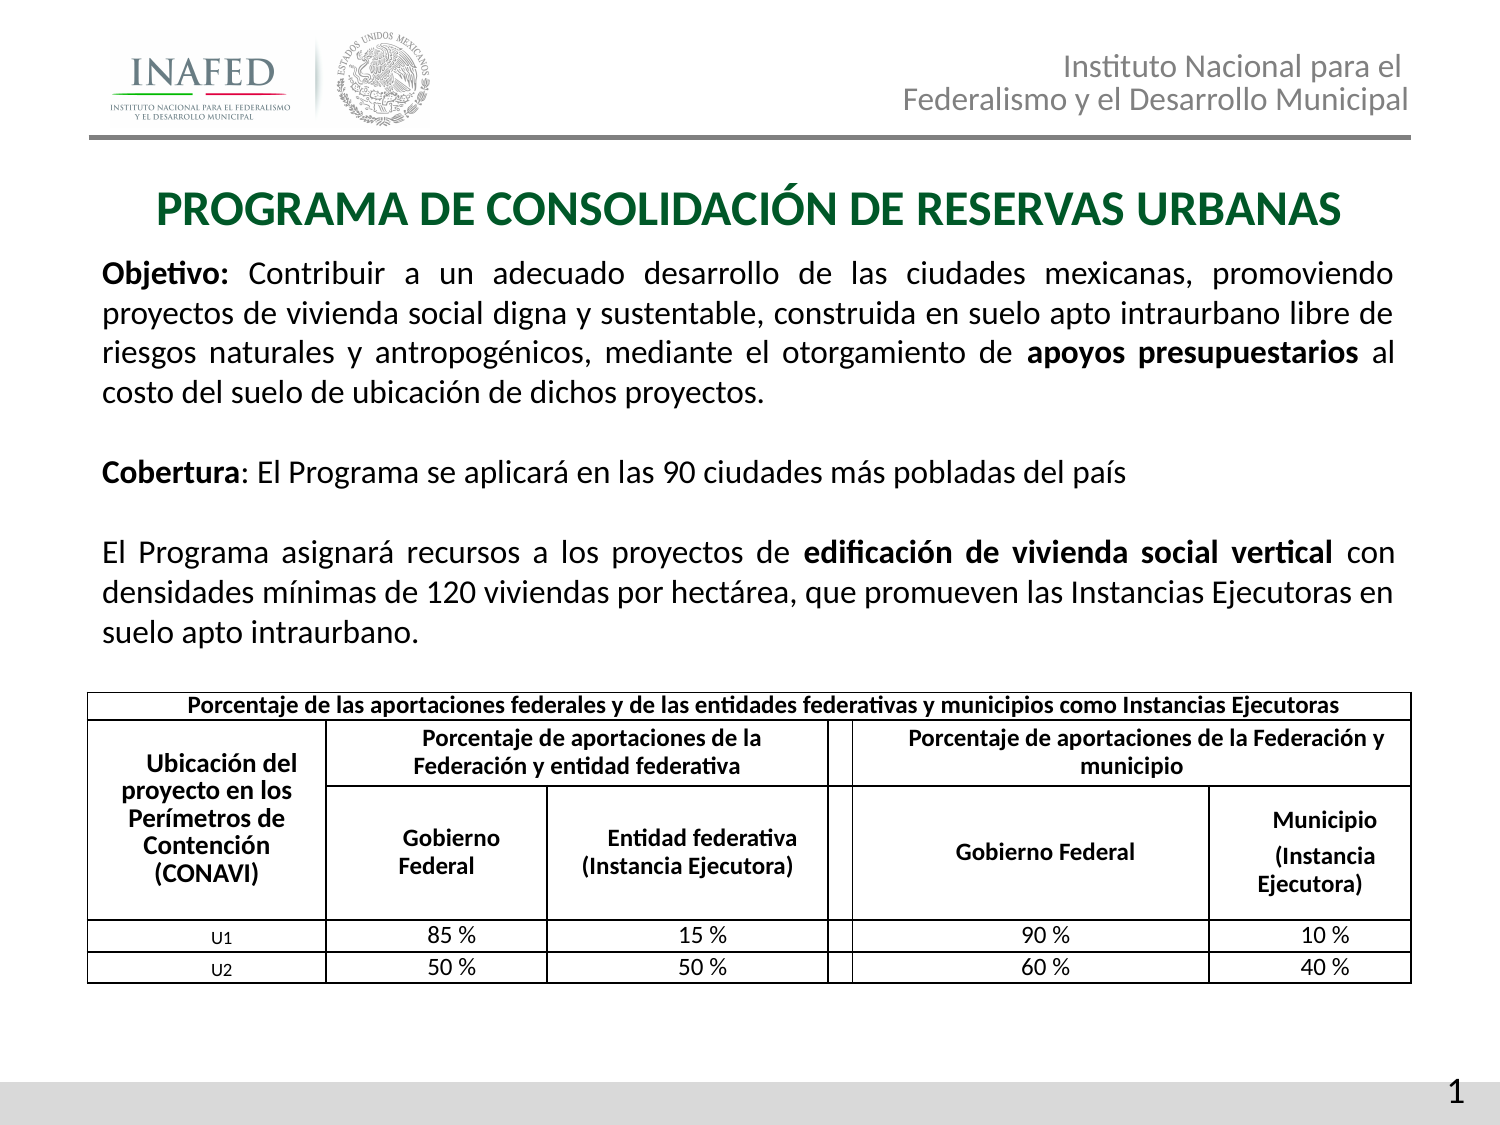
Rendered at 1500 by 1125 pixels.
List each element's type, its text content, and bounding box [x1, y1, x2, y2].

table_cell U1 [88, 921, 325, 951]
picture [110, 30, 430, 128]
table_cell Entidad federativa (Instancia Ejecutora) [548, 787, 827, 919]
table_cell 40 % [1210, 953, 1410, 982]
table_header Porcentaje de las aportaciones federales y de las entidades federativas y municipios como Instancias Ejecutoras [88, 693, 1410, 719]
table_cell U2 [88, 953, 325, 982]
table_cell [829, 721, 852, 785]
table_cell 50 % [548, 953, 827, 982]
table_cell Porcentaje de aportaciones de la Federación y municipio [853, 721, 1410, 785]
table_cell 85 % [327, 921, 546, 951]
table_cell Gobierno Federal [853, 787, 1208, 919]
table_cell 60 % [853, 953, 1208, 982]
table_cell 10 % [1210, 921, 1410, 951]
table_cell Porcentaje de aportaciones de la Federación y entidad federativa [327, 721, 827, 785]
table_cell Ubicación del proyecto en los Perímetros de Contención (CONAVI) [88, 721, 325, 919]
text_box PROGRAMA DE CONSOLIDACIÓN DE RESERVAS URBANAS [87, 167, 1412, 243]
table_cell [829, 953, 852, 982]
table_cell [829, 921, 852, 951]
table_cell [829, 787, 852, 919]
table_cell 90 % [853, 921, 1208, 951]
table_cell Municipio (Instancia Ejecutora) [1210, 787, 1410, 919]
table_cell 15 % [548, 921, 827, 951]
table_cell Gobierno Federal [327, 787, 546, 919]
table_cell 50 % [327, 953, 546, 982]
text_box Objetivo: Contribuir a un adecuado desarrollo de las ciudades mexicanas, promoviendo proyectos de vivienda social digna y sustentable, construida en suelo apto intraurbano libre de riesgos naturales y antropogénicos, mediante el otorgamiento de apoyos presupuestarios al costo del suelo de ubicación de dichos proyectos. Cobertura: El Programa se aplicará en las 90 ciudades más pobladas del país El Programa asignará recursos a los proyectos de edificación de vivienda social vertical con densidades mínimas de 120 viviendas por hectárea, que promueven las Instancias Ejecutoras en suelo apto intraurbano. [87, 243, 1411, 658]
text_box 1 [1411, 1058, 1500, 1119]
